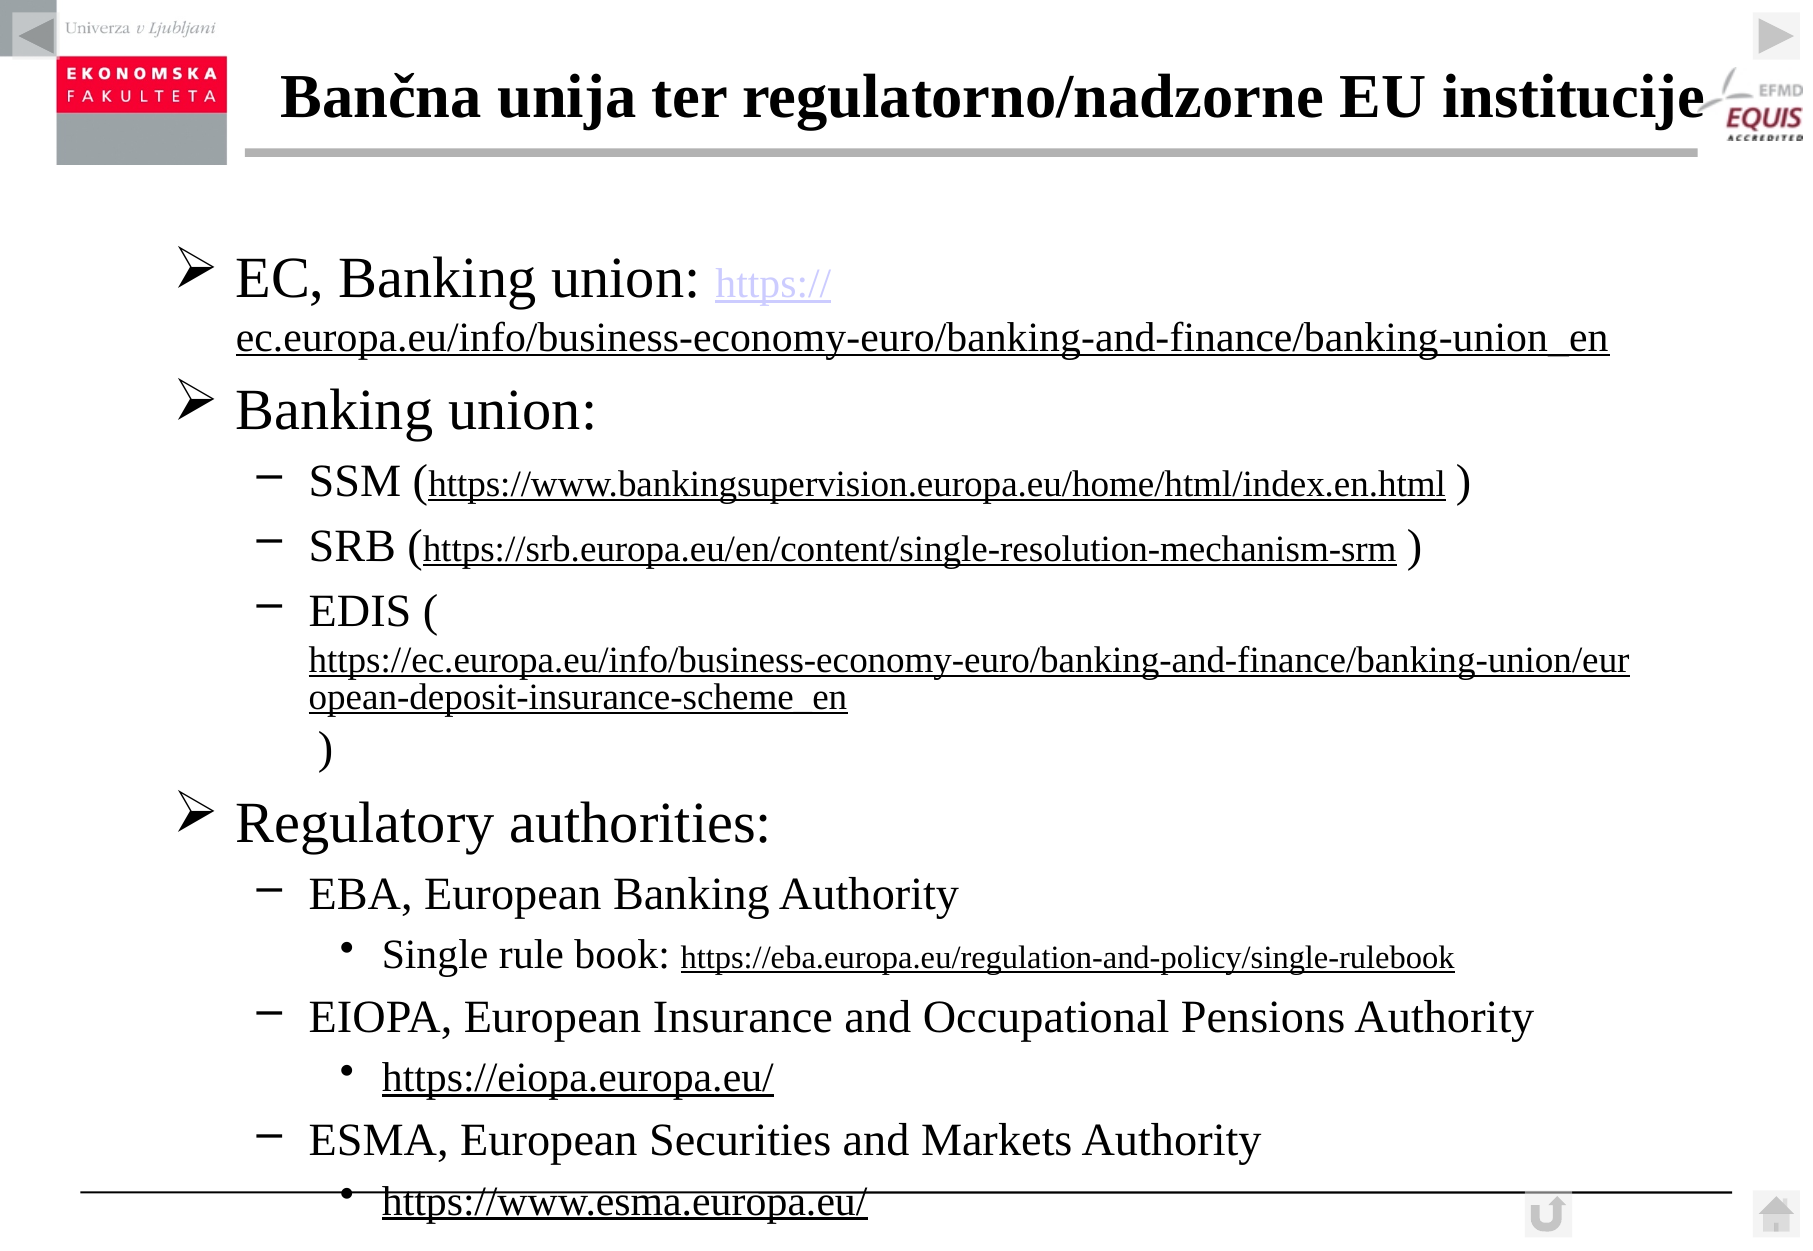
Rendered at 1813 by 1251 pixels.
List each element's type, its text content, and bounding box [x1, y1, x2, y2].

picture [0, 0, 236, 165]
picture [1746, 67, 1803, 141]
list EC, Banking union: https://ec.europa.eu/info/business-economy-euro/banking-and-finance/banking-union_en Banking union: SSM (https://www.bankingsupervision.europa.eu/home/html/index.en.html ) SRB (https://srb.europa.eu/en/content/single-resolution-mechanism-srm ) EDIS (https://ec.europa.eu/info/business-economy-euro/banking-and-finance/banking-union/european-deposit-insurance-scheme_en ) Regulatory authorities: EBA, European Banking Authority Single rule book: https://eba.europa.eu/regulation-and-policy/single-rulebook EIOPA, European Insurance and Occupational Pensions Authority https://eiopa.europa.eu/ ESMA, European Securities and Markets Authority https://www.esma.europa.eu/ [155, 230, 1657, 1202]
title Bančna unija ter regulatorno/nadzorne EU institucije [242, 0, 1746, 205]
